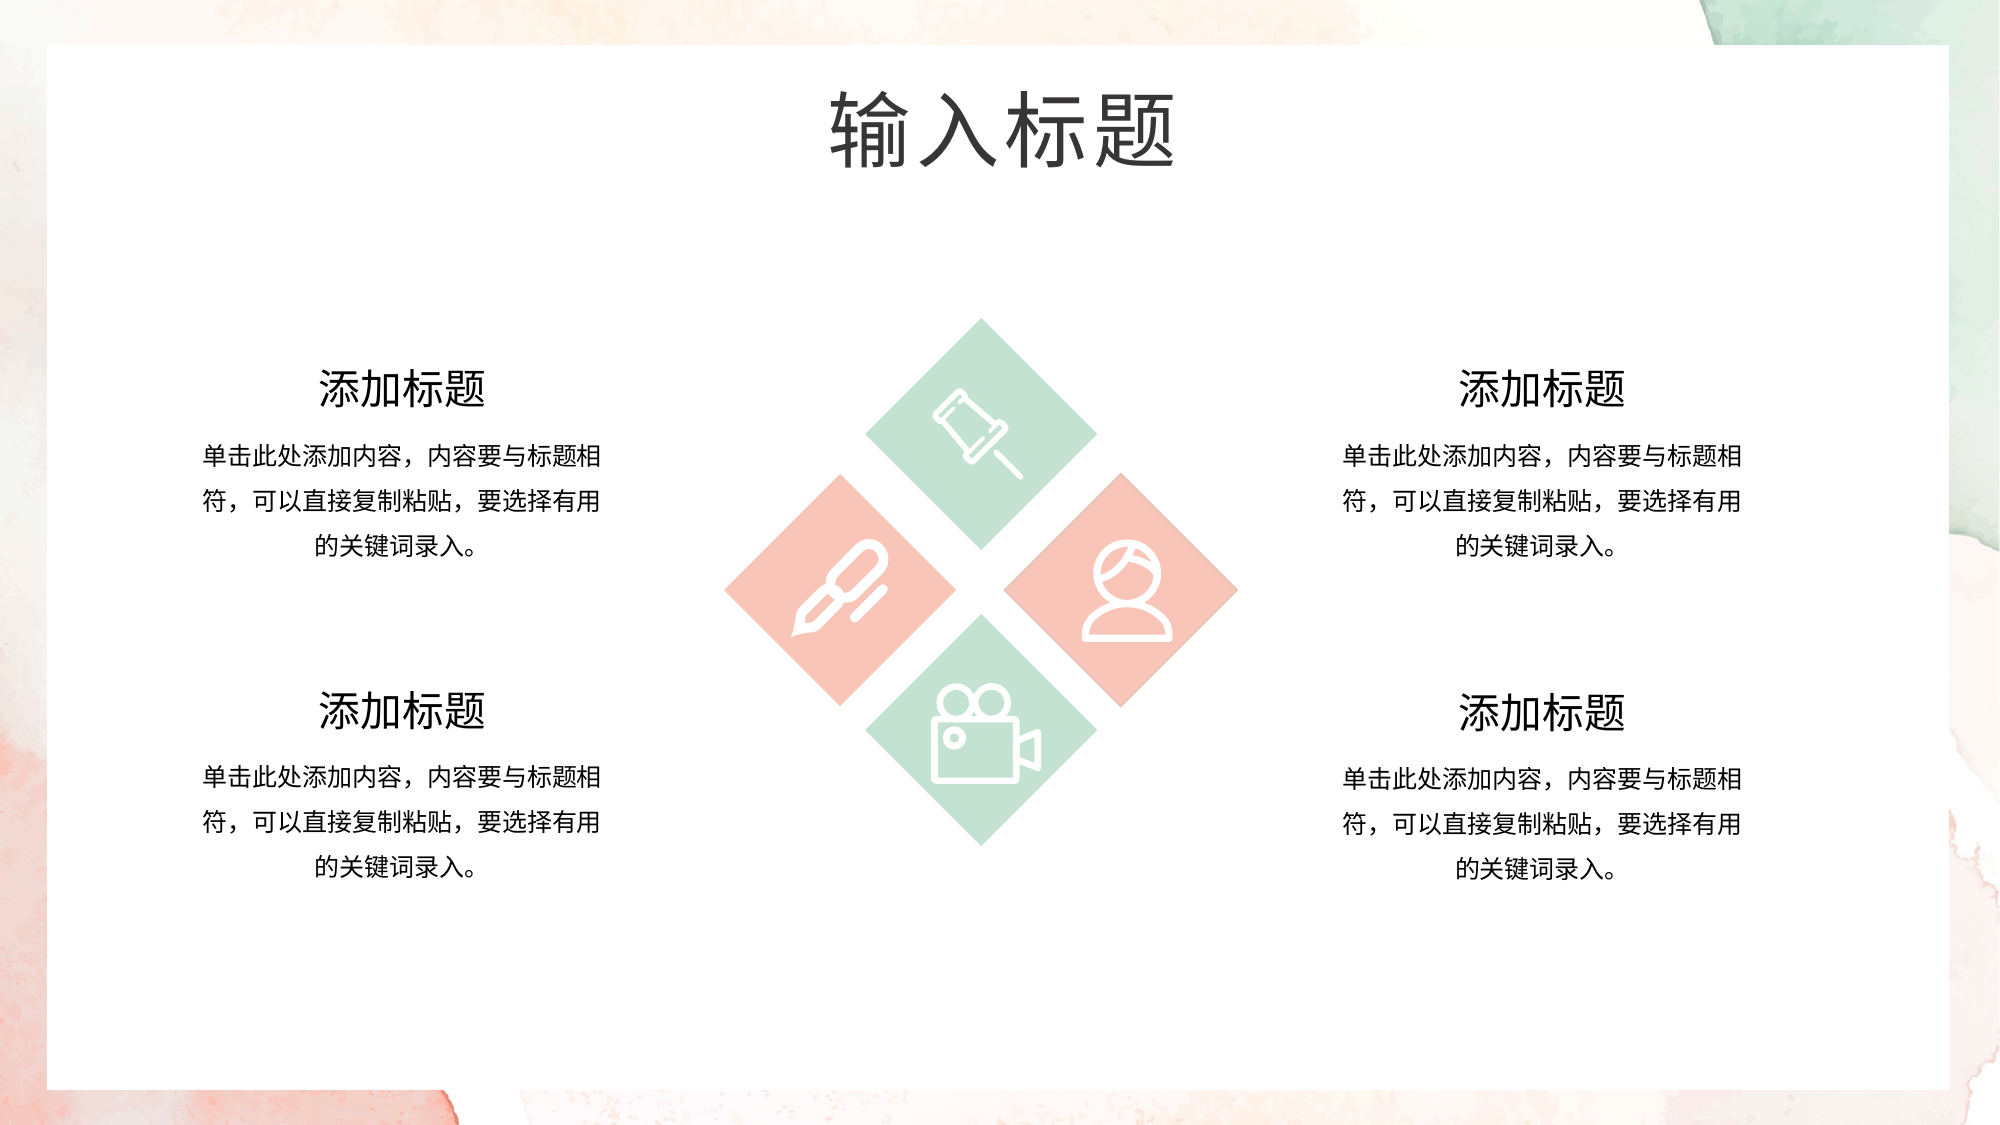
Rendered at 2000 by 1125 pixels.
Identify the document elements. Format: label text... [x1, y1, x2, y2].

text_box 添加标题 [267, 355, 537, 418]
text_box 单击此处添加内容，内容要与标题相符，可以直接复制粘贴，要选择有用的关键词录入。 [179, 418, 626, 568]
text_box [865, 317, 1098, 551]
text_box 单击此处添加内容，内容要与标题相符，可以直接复制粘贴，要选择有用的关键词录入。 [1319, 418, 1766, 568]
text_box 添加标题 [1408, 355, 1677, 418]
text_box 添加标题 [267, 677, 537, 739]
text_box 输入标题 [757, 71, 1247, 186]
text_box 添加标题 [1408, 679, 1677, 741]
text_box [865, 613, 1098, 847]
picture [0, 0, 2000, 1125]
text_box 单击此处添加内容，内容要与标题相符，可以直接复制粘贴，要选择有用的关键词录入。 [179, 739, 626, 889]
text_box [723, 473, 957, 707]
text_box 单击此处添加内容，内容要与标题相符，可以直接复制粘贴，要选择有用的关键词录入。 [1319, 741, 1766, 892]
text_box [1004, 473, 1237, 707]
